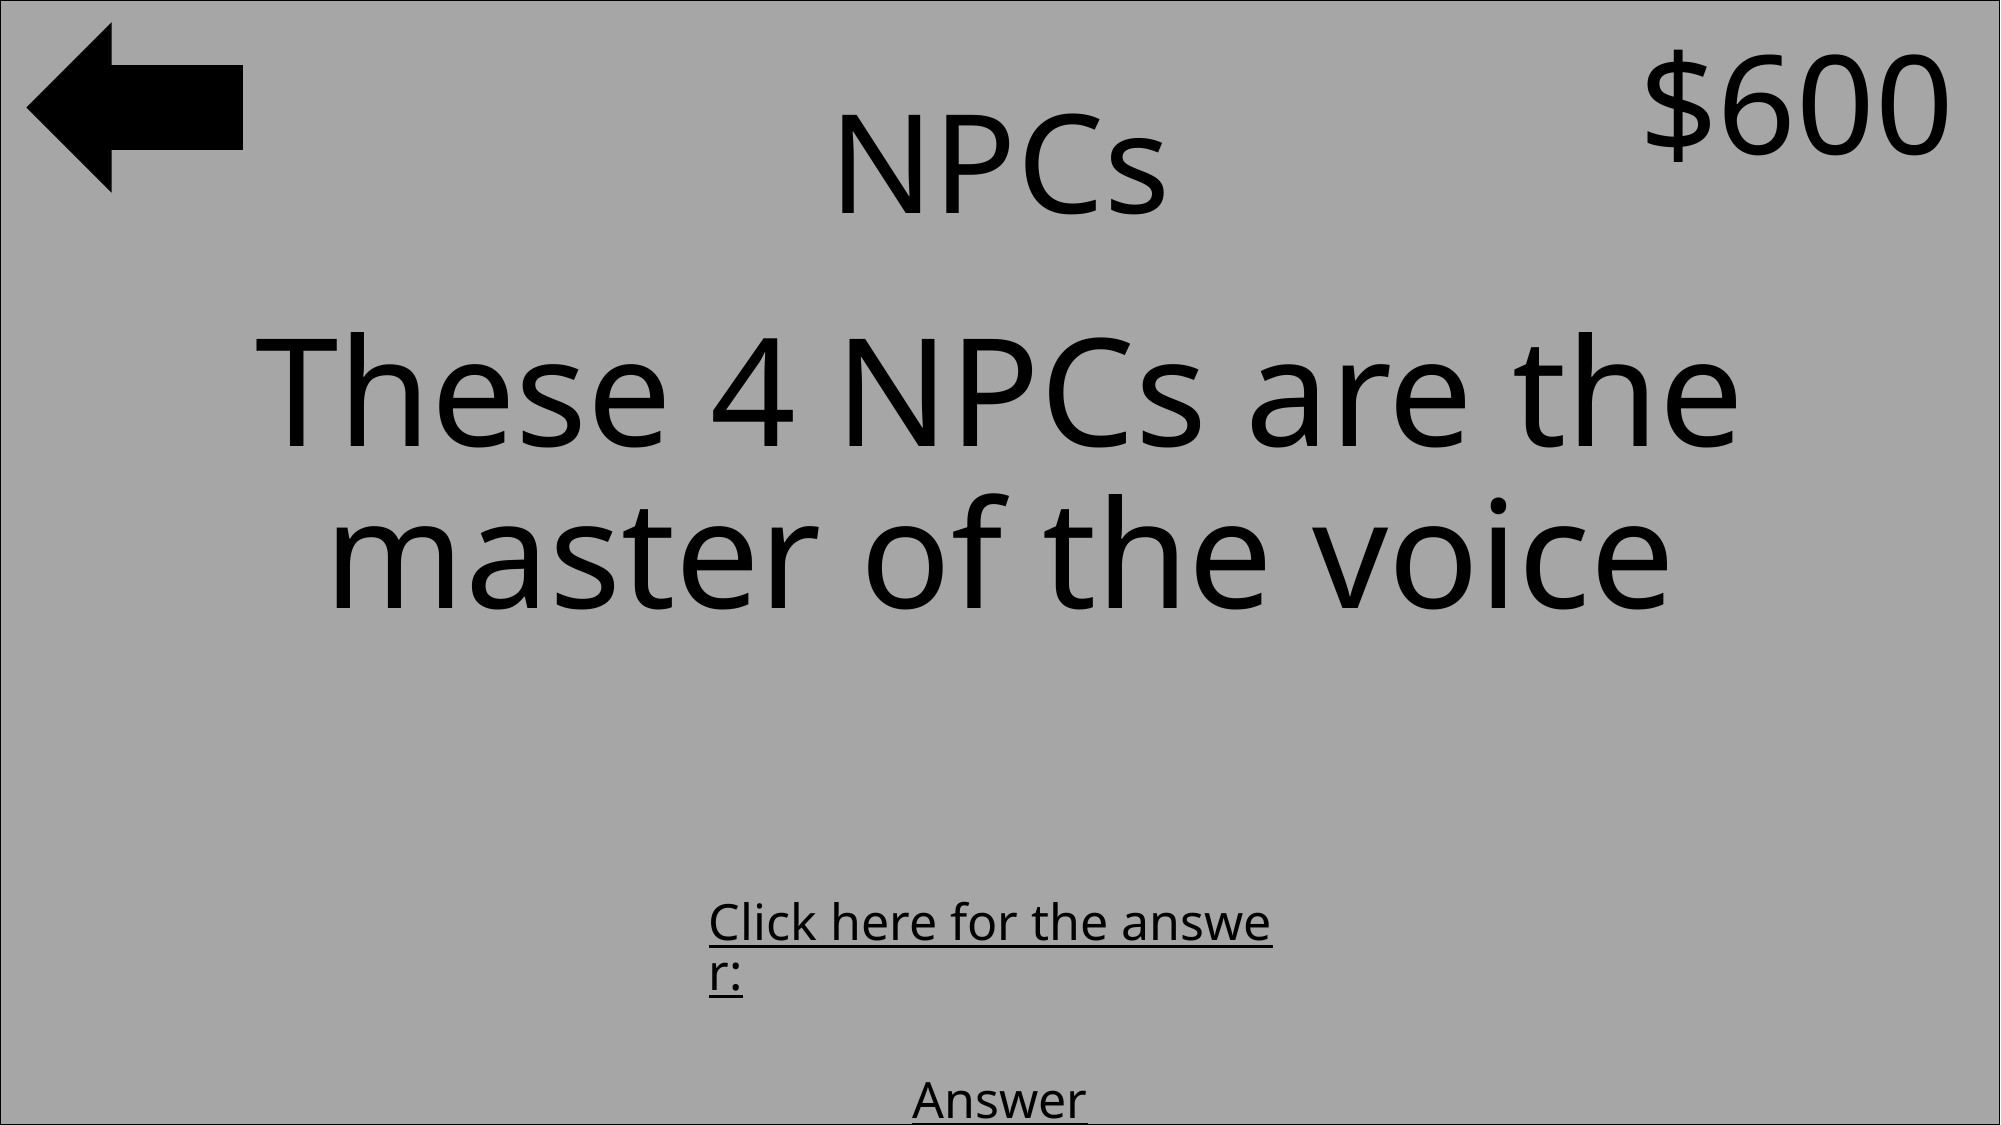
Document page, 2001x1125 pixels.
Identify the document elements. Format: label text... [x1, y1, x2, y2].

text_box NPCs [137, 59, 1863, 278]
text_box These 4 NPCs are the master of the voice [158, 309, 1842, 847]
text_box [0, 0, 2000, 1125]
text_box Click here for the answer: Answer [694, 883, 1306, 1095]
text_box [26, 22, 243, 193]
text_box $600 [1593, 1, 2000, 219]
